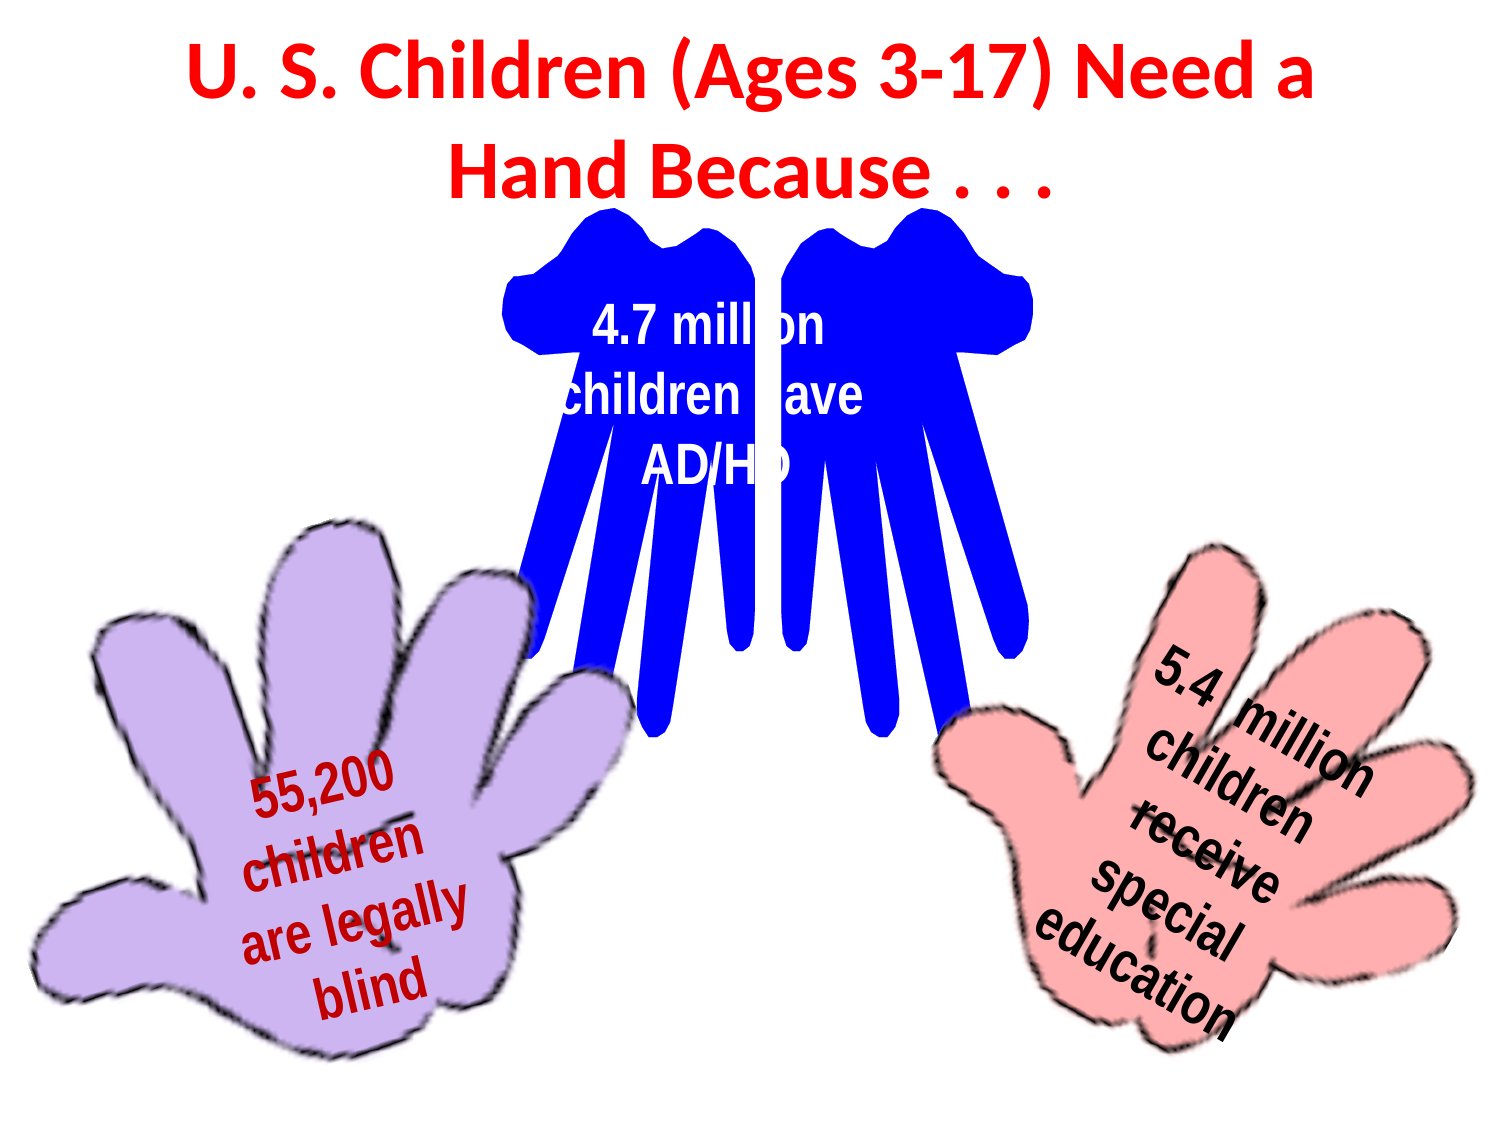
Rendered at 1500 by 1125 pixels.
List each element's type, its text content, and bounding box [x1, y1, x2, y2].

picture [0, 207, 1481, 1092]
title U. S. Children (Ages 3-17) Need a Hand Because . . . [76, 0, 1427, 231]
